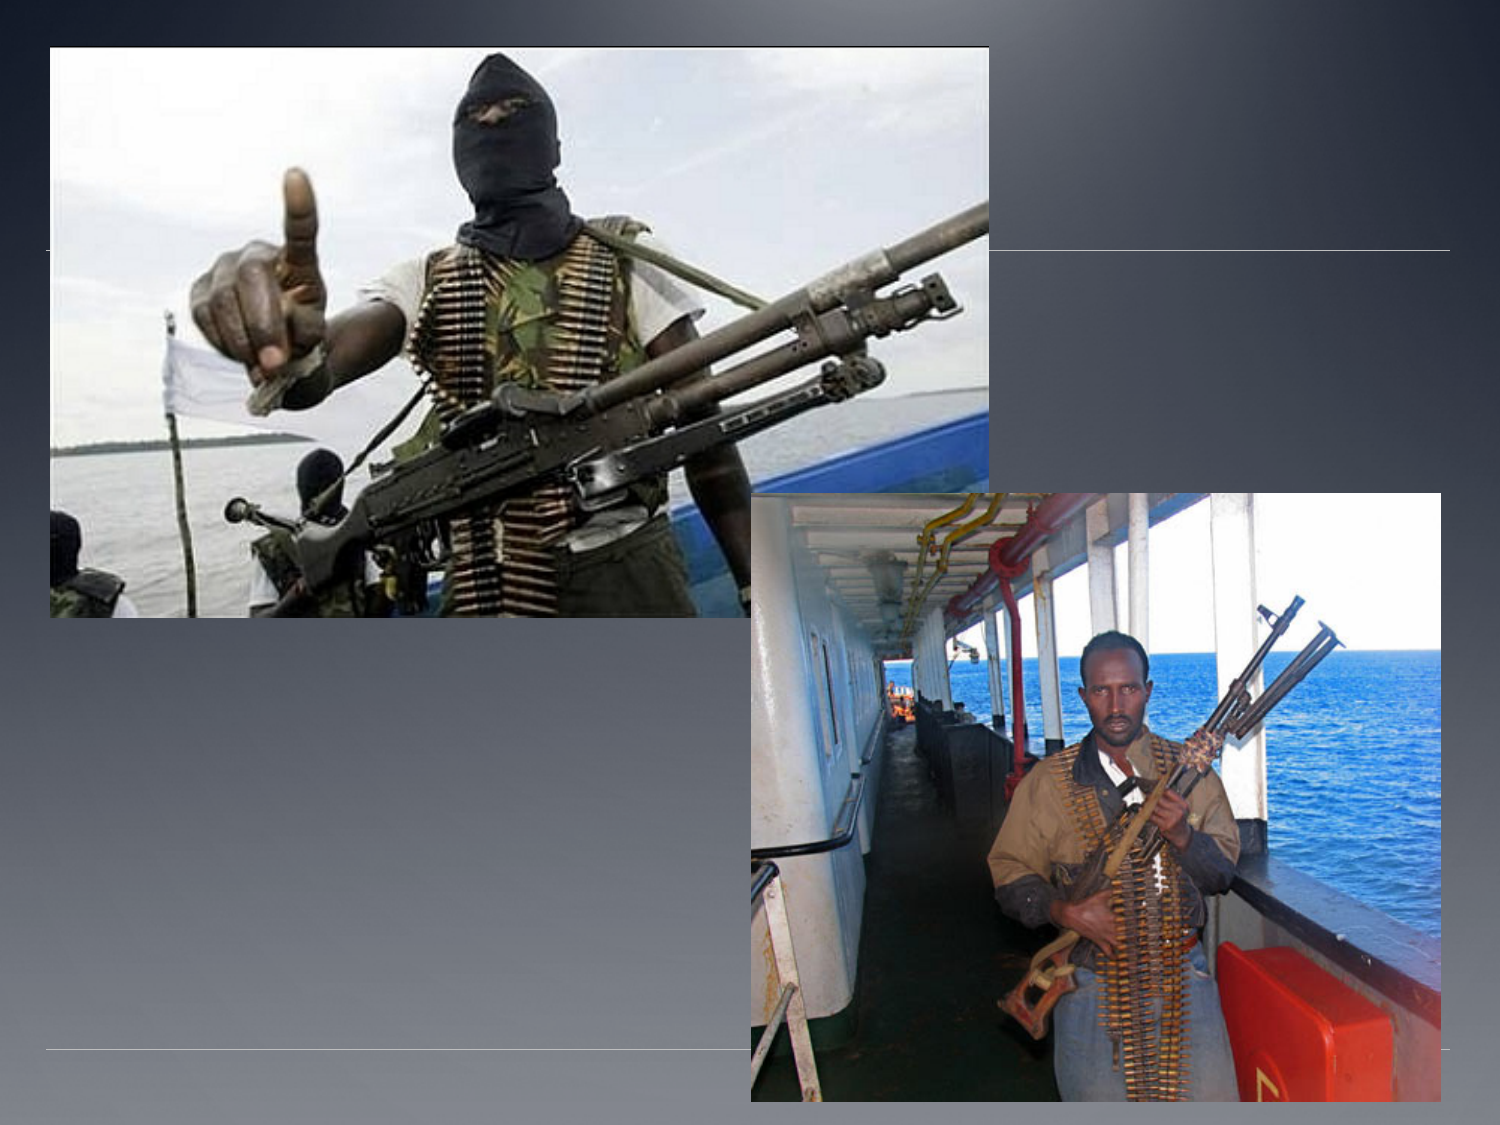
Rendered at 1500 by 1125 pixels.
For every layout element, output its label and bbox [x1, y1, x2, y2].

picture [48, 44, 1443, 1104]
